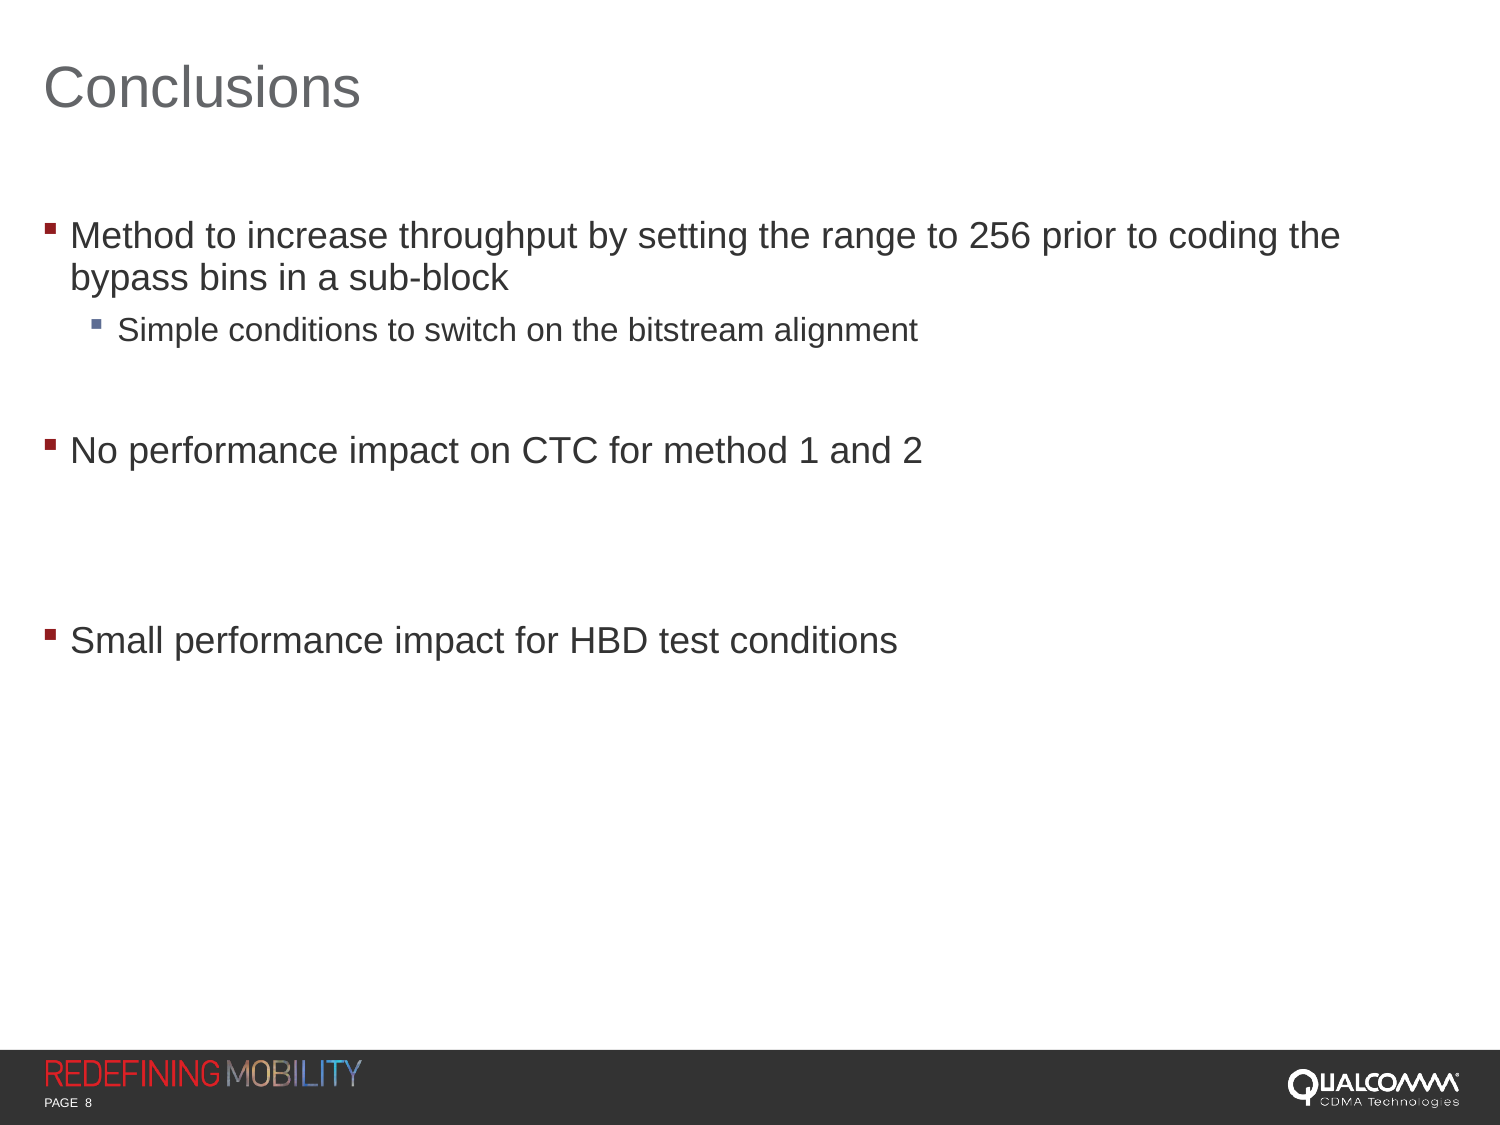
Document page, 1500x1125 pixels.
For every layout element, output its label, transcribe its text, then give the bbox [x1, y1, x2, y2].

picture [30, 1048, 372, 1099]
list Method to increase throughput by setting the range to 256 prior to coding the bypass bins in a sub-block Simple conditions to switch on the bitstream alignment No performance impact on CTC for method 1 and 2 Small performance impact for HBD test conditions [26, 148, 1457, 1021]
title Conclusions [28, 44, 1462, 138]
picture [1278, 1058, 1478, 1114]
